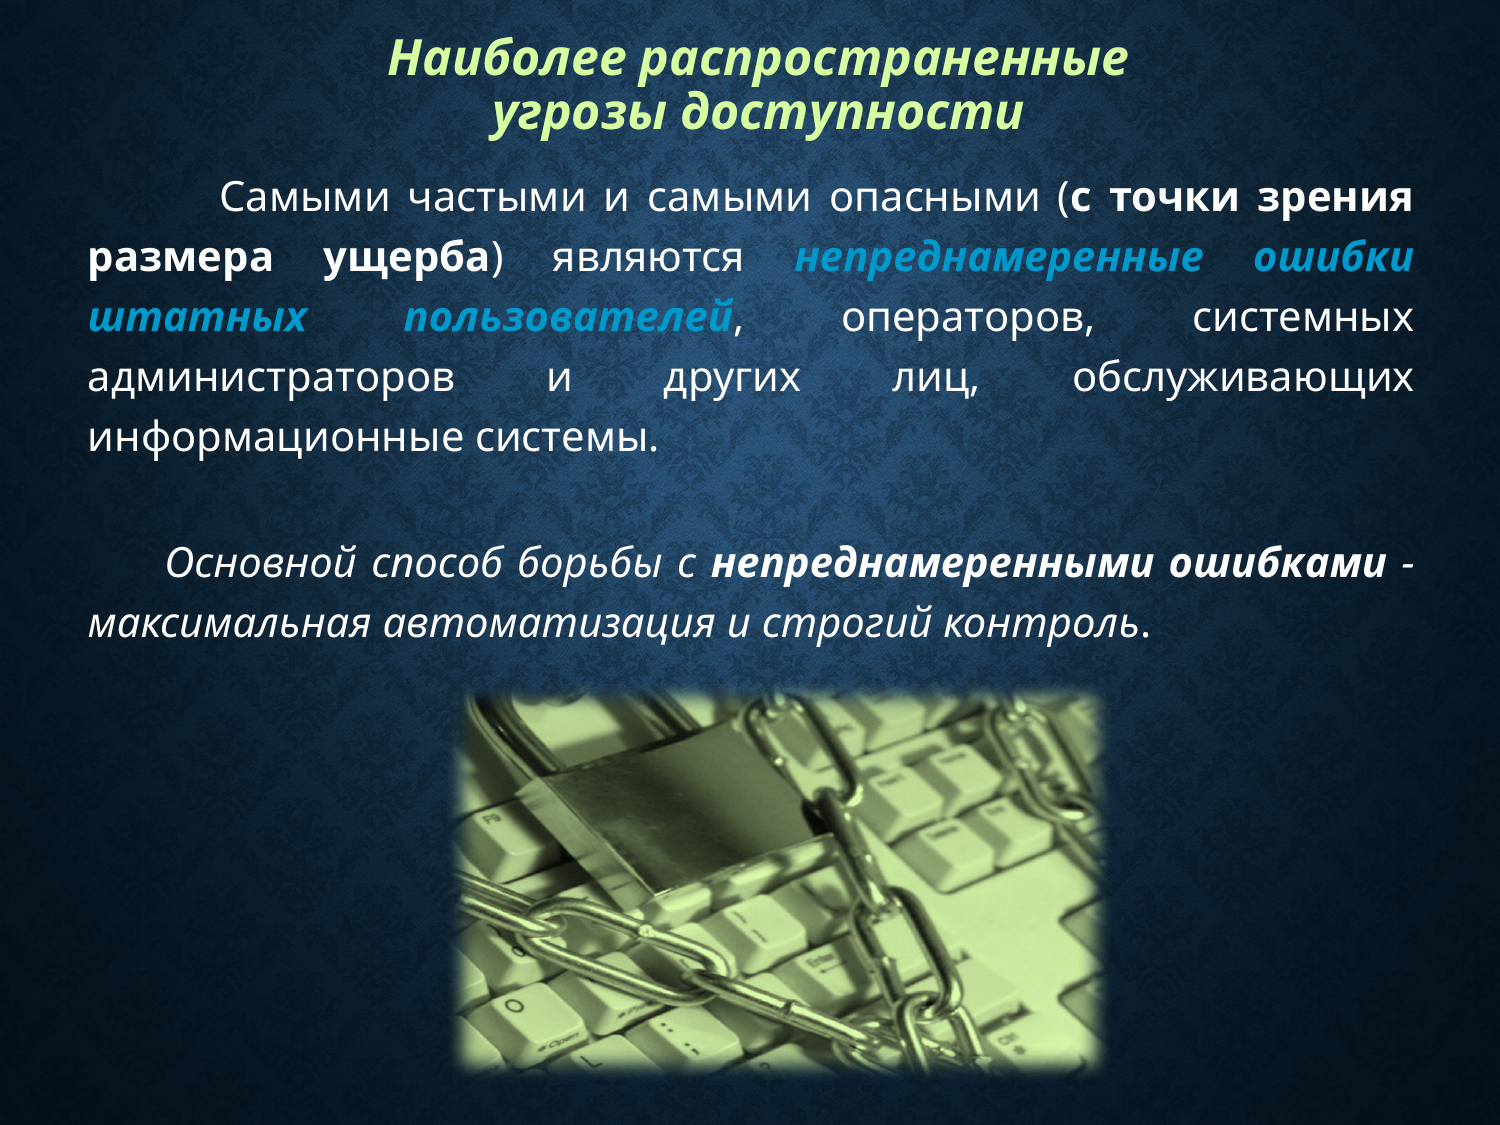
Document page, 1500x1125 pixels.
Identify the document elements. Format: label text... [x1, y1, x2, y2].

title Наиболее распространенные угрозы доступности [360, 16, 1158, 152]
list Самыми частыми и самыми опасными (с точки зрения размера ущерба) являются непреднамеренные ошибки штатных пользователей, операторов, системных администраторов и других лиц, обслуживающих информационные системы. Основной способ борьбы с непреднамеренными ошибками - максимальная автоматизация и строгий контроль. [35, 152, 1430, 1062]
picture [444, 679, 1114, 1082]
